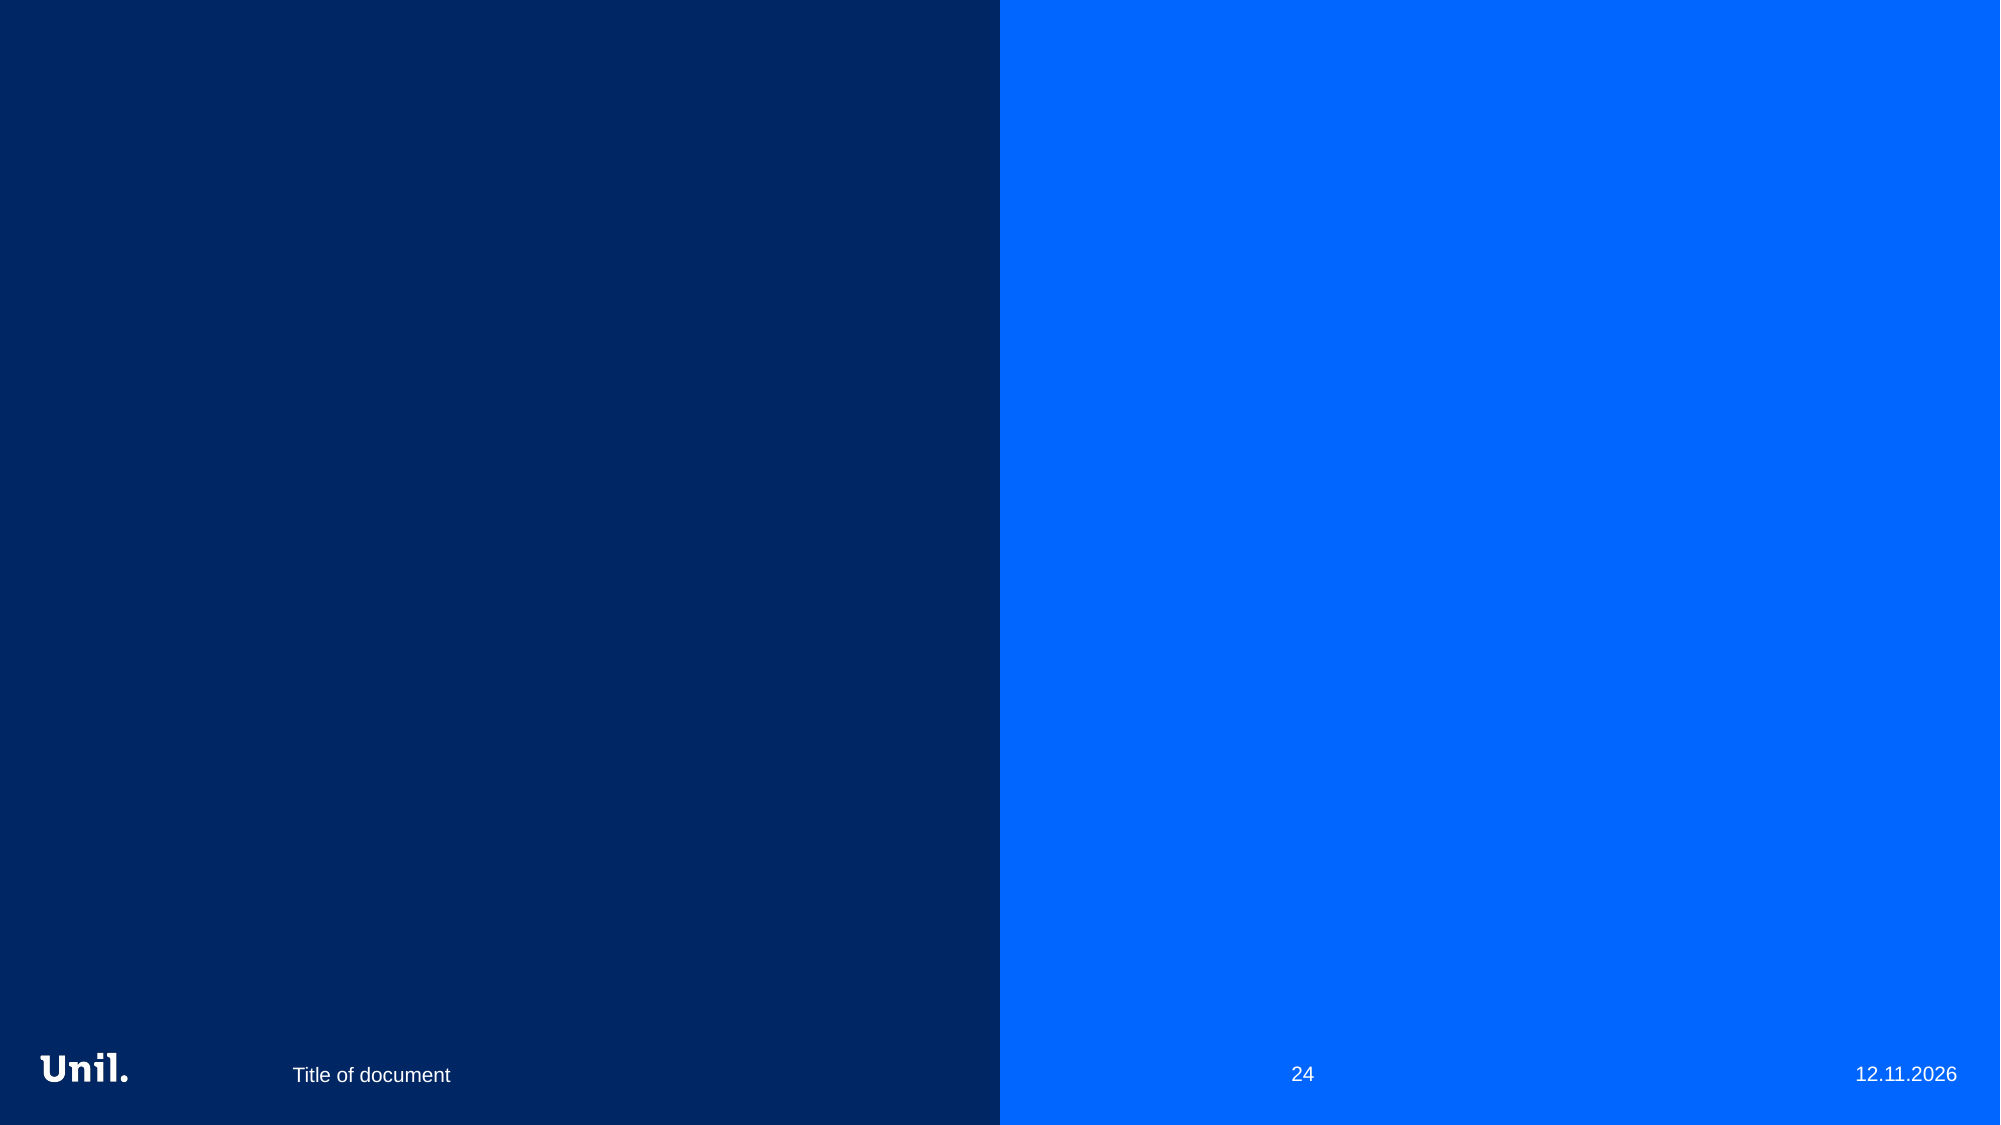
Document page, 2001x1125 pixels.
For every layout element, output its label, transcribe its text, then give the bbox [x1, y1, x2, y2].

footer Title of document [292, 1011, 1048, 1087]
picture [27, 1042, 141, 1095]
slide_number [1789, 1026, 1958, 1086]
slide_number 24 [1250, 1037, 1355, 1086]
